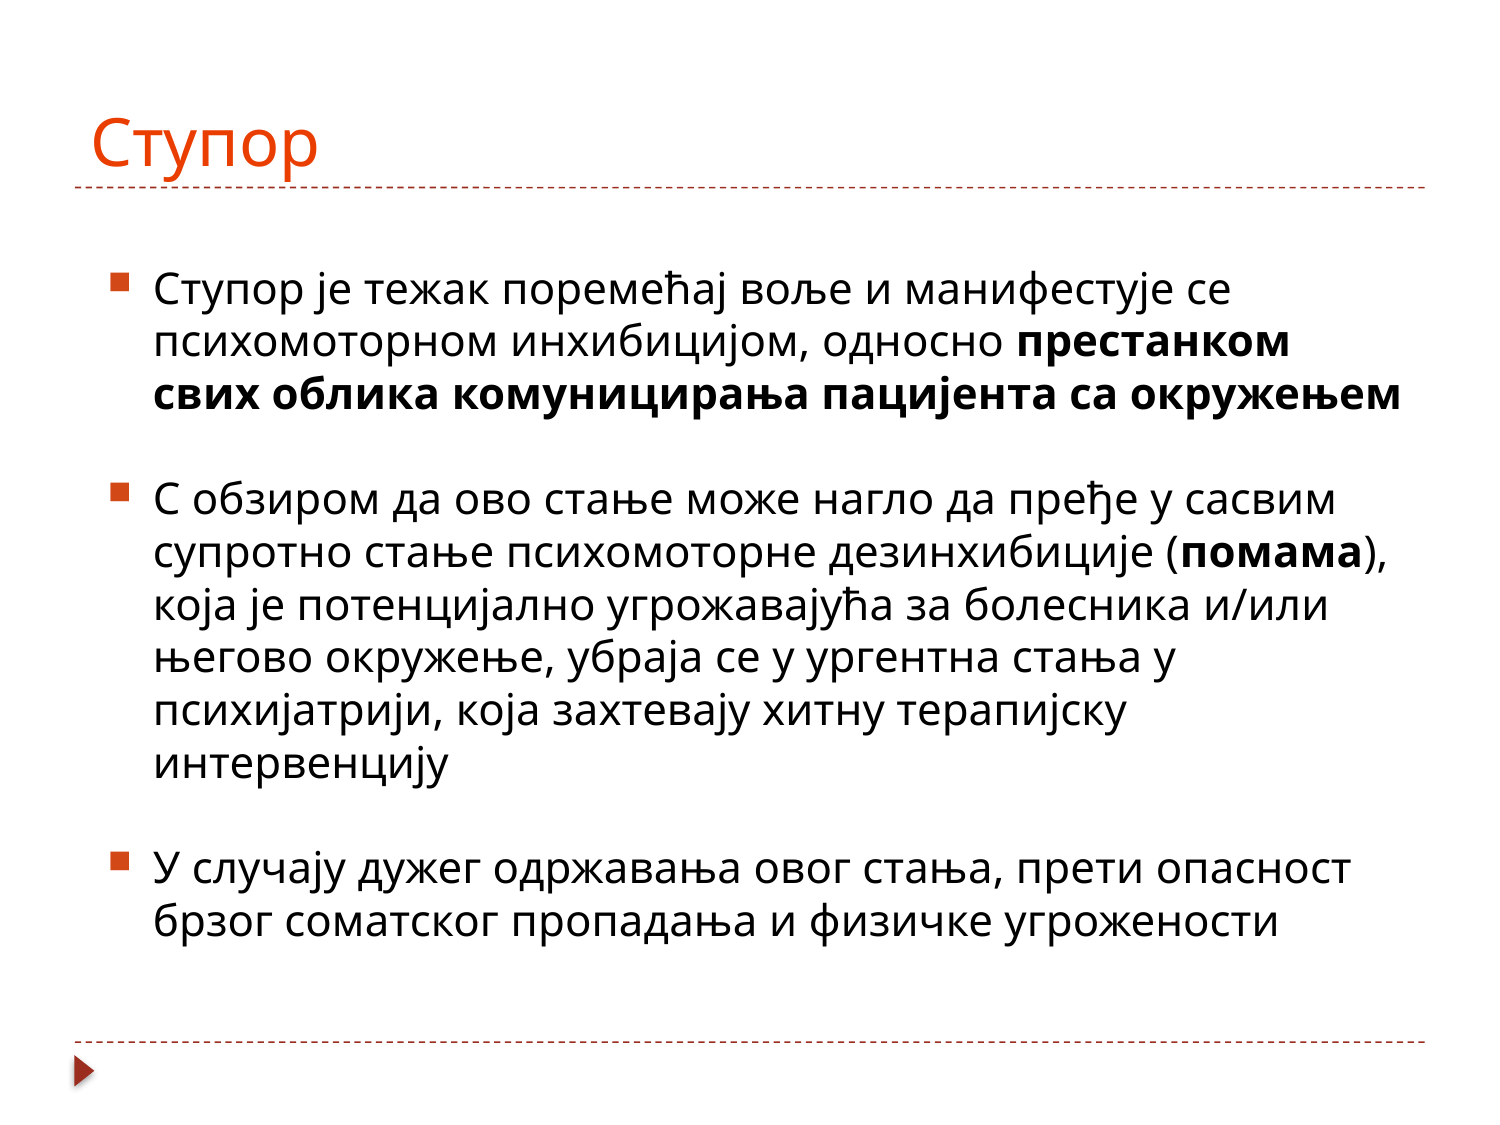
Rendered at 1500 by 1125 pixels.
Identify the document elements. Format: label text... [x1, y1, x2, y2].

title Ступор [74, 24, 1426, 188]
list Ступор је тежак поремећај воље и манифестује се психомоторном инхибицијом, односно престанком свих облика комуницирања пацијента са окружењем С обзиром да ово стање може нагло да пређе у сасвим супротно стање психомоторне дезинхибиције (помама), која је потенцијално угрожавајућа за болесника и/или његово окружење, убраја се у ургентна стања у психијатрији, која захтевају хитну терапијску интервенцију У случају дужег одржавања овог стања, прети опасност брзог соматског пропадања и физичке угрожености [74, 199, 1426, 1011]
